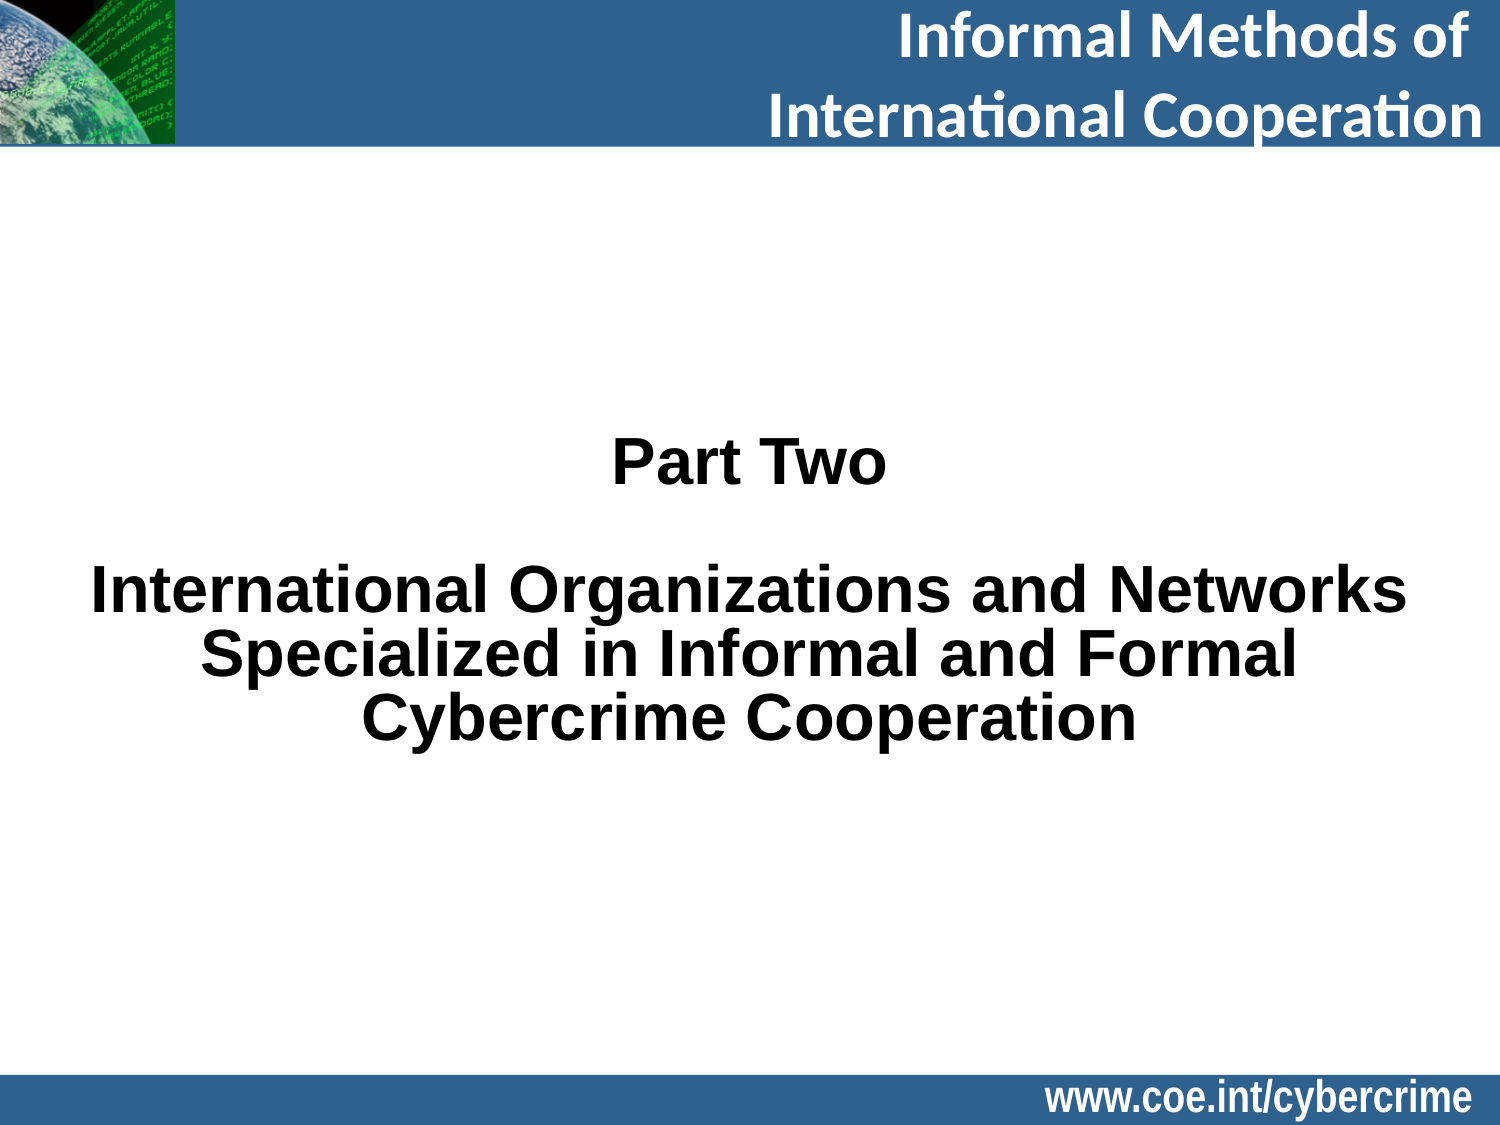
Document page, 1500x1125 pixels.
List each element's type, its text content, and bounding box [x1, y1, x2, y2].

picture [0, 0, 175, 144]
text_box www.coe.int/cybercrime [1030, 1059, 1500, 1125]
text_box [0, 1073, 1030, 1125]
text_box Part Two International Organizations and Networks Specialized in Informal and Formal Cybercrime Cooperation [50, 425, 1450, 825]
text_box Informal Methods of International Cooperation [177, 0, 1500, 149]
